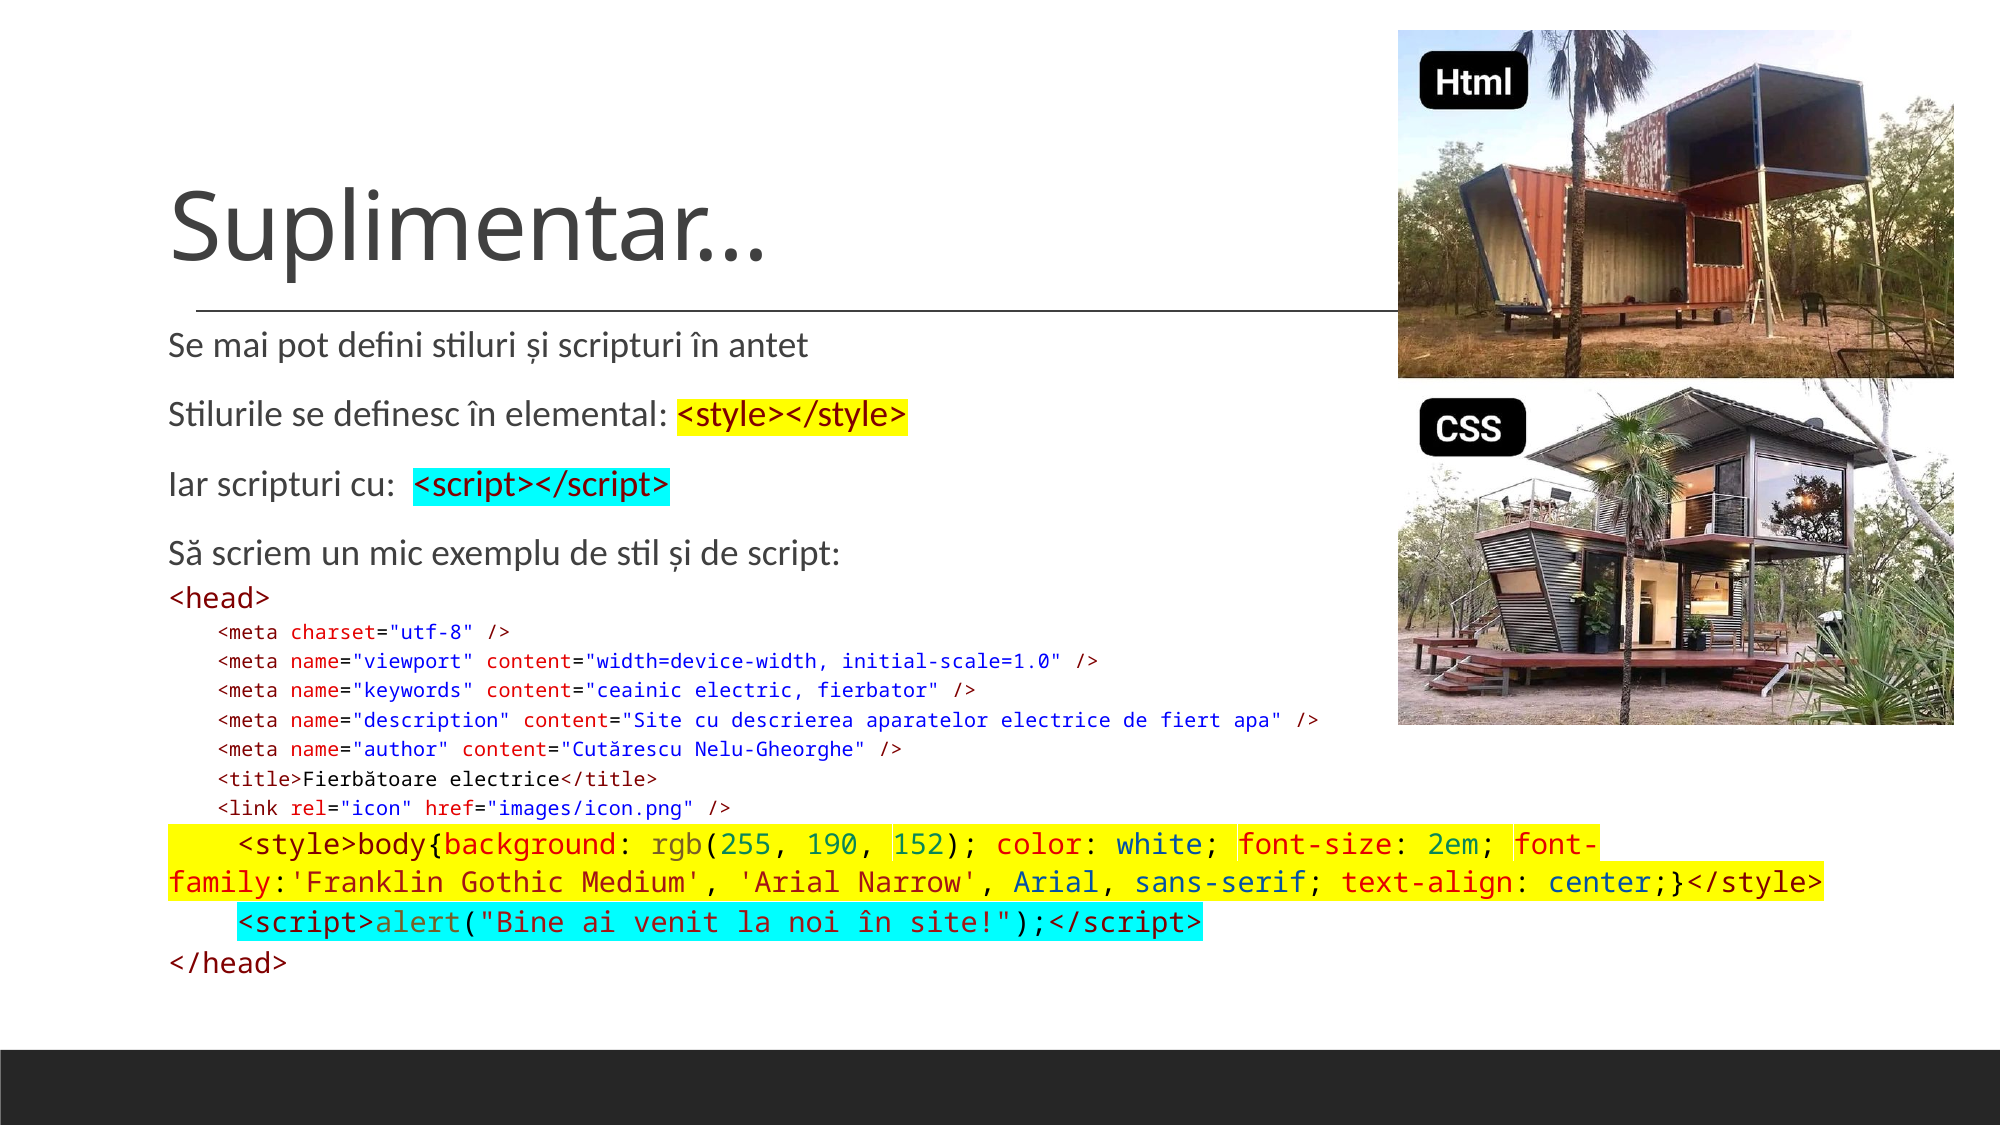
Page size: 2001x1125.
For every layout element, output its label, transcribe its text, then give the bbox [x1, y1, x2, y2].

picture [1397, 29, 1955, 725]
title Suplimentar… [154, 50, 1347, 289]
list Se mai pot defini stiluri și scripturi în antet Stilurile se definesc în elemental: <style></style> Iar scripturi cu: <script></script> Să scriem un mic exemplu de stil și de script: <head> <meta charset="utf-8" /> <meta name="viewport" content="width=device-width, initial-scale=1.0" /> <meta name="keywords" content="ceainic electric, fierbator" /> <meta name="description" content="Site cu descrierea aparatelor electrice de fiert apa" /> <meta name="author" content="Cutărescu Nelu-Gheorghe" /> <title>Fierbătoare electrice</title> <link rel="icon" href="images/icon.png" /> <style>body{background: rgb(255, 190, 152); color: white; font-size: 2em; font-family:'Franklin Gothic Medium', 'Arial Narrow', Arial, sans-serif; text-align: center;}</style> <script>alert("Bine ai venit la noi în site!");</script> </head> [154, 308, 1830, 1031]
